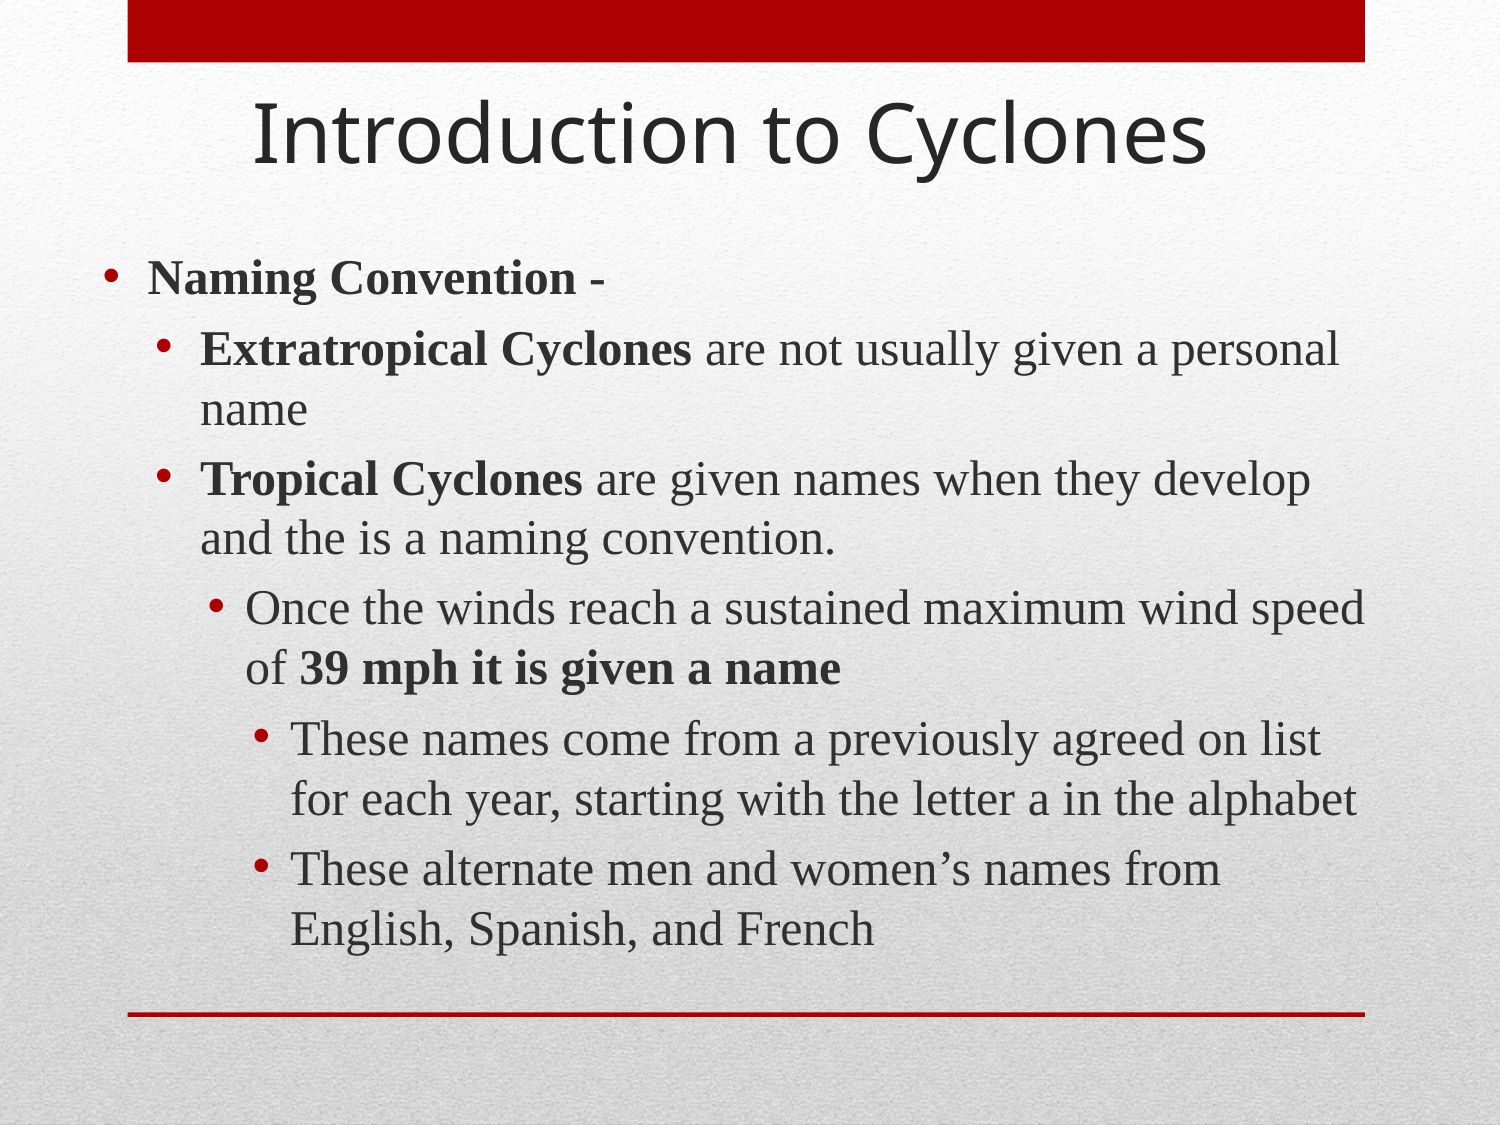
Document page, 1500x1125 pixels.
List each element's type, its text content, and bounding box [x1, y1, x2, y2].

title Introduction to Cyclones [150, 0, 1313, 188]
list Naming Convention - Extratropical Cyclones are not usually given a personal name Tropical Cyclones are given names when they develop and the is a naming convention. Once the winds reach a sustained maximum wind speed of 39 mph it is given a name These names come from a previously agreed on list for each year, starting with the letter a in the alphabet These alternate men and women’s names from English, Spanish, and French [87, 200, 1400, 1000]
